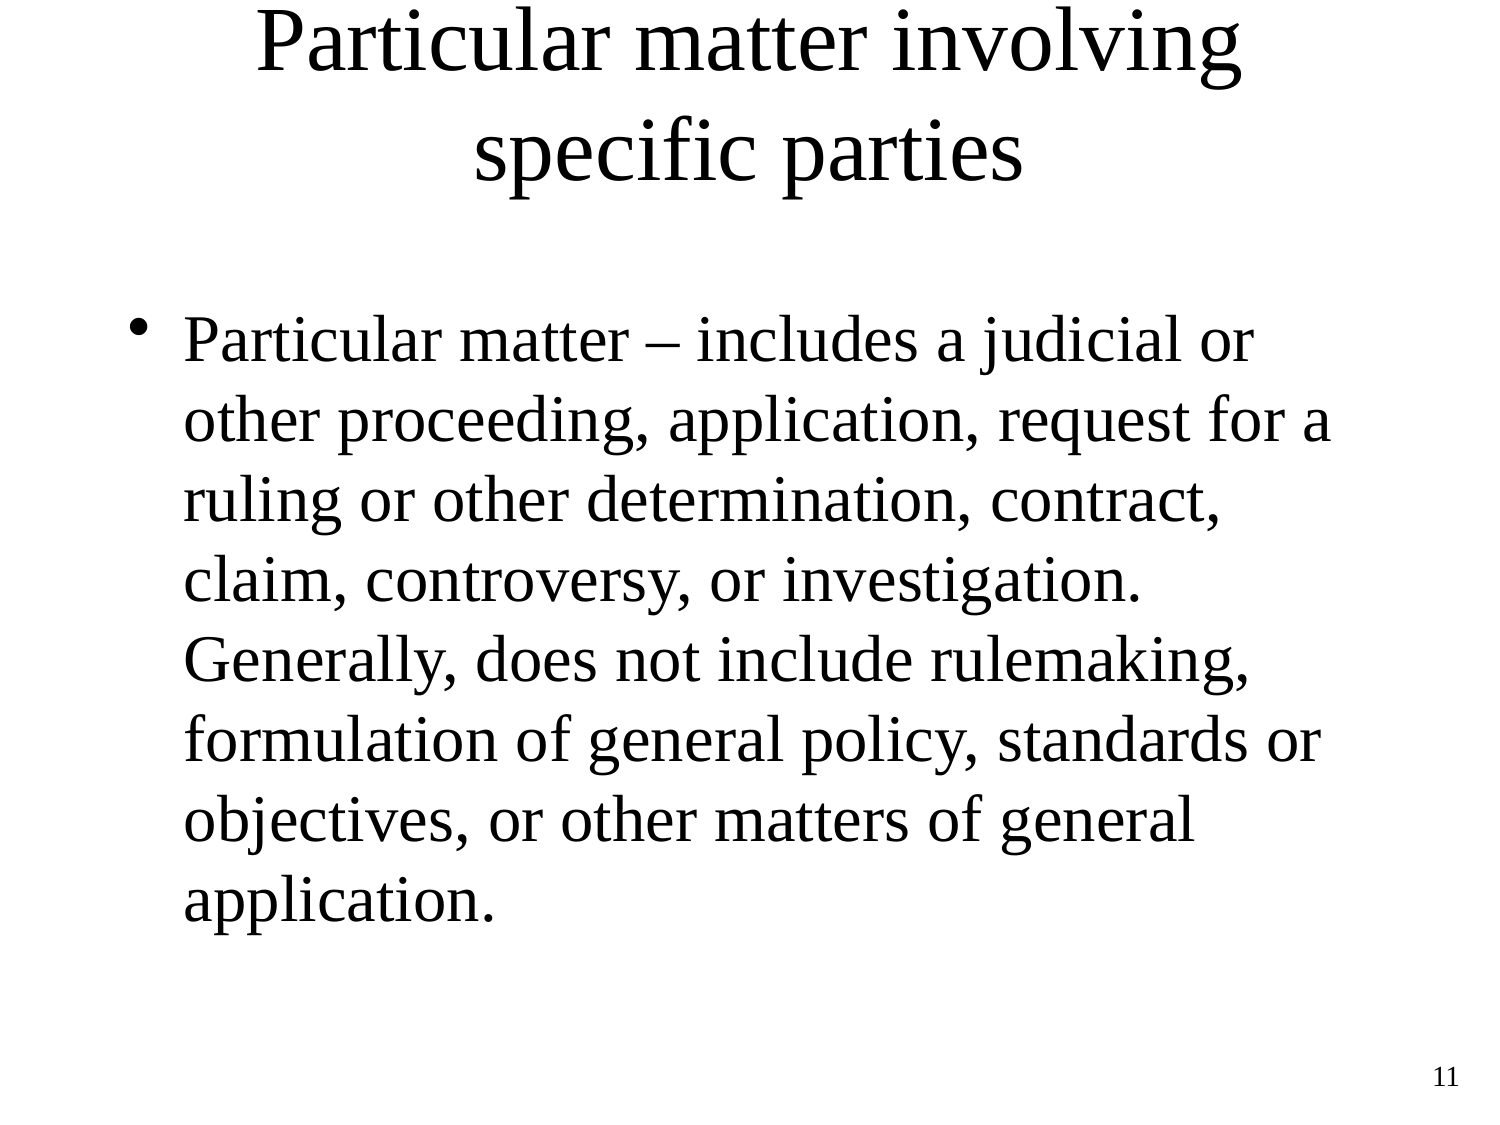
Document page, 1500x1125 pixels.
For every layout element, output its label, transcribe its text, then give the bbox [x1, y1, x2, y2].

slide_number 11 [1162, 1037, 1476, 1113]
list Particular matter – includes a judicial or other proceeding, application, request for a ruling or other determination, contract, claim, controversy, or investigation. Generally, does not include rulemaking, formulation of general policy, standards or objectives, or other matters of general application. [112, 287, 1388, 963]
title Particular matter involving specific parties [112, 50, 1388, 238]
